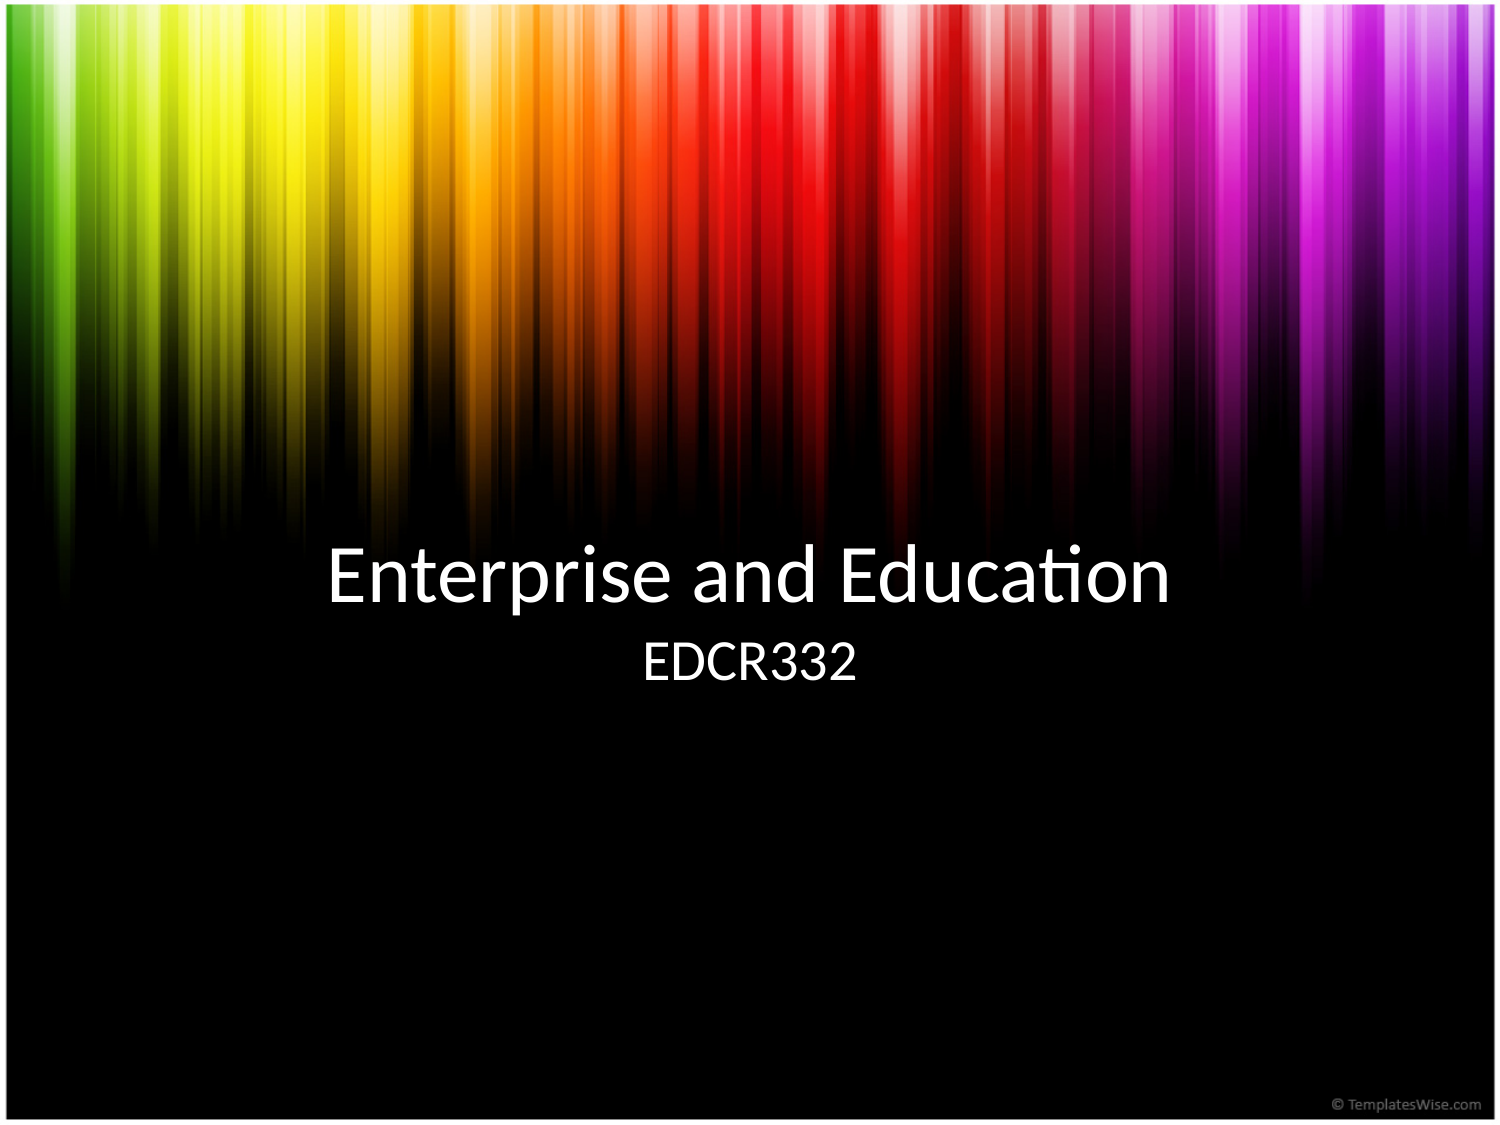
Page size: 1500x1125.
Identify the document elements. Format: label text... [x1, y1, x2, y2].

subtitle EDCR332 [224, 614, 1276, 903]
title Enterprise and Education [112, 448, 1388, 691]
picture [0, 0, 1500, 1125]
